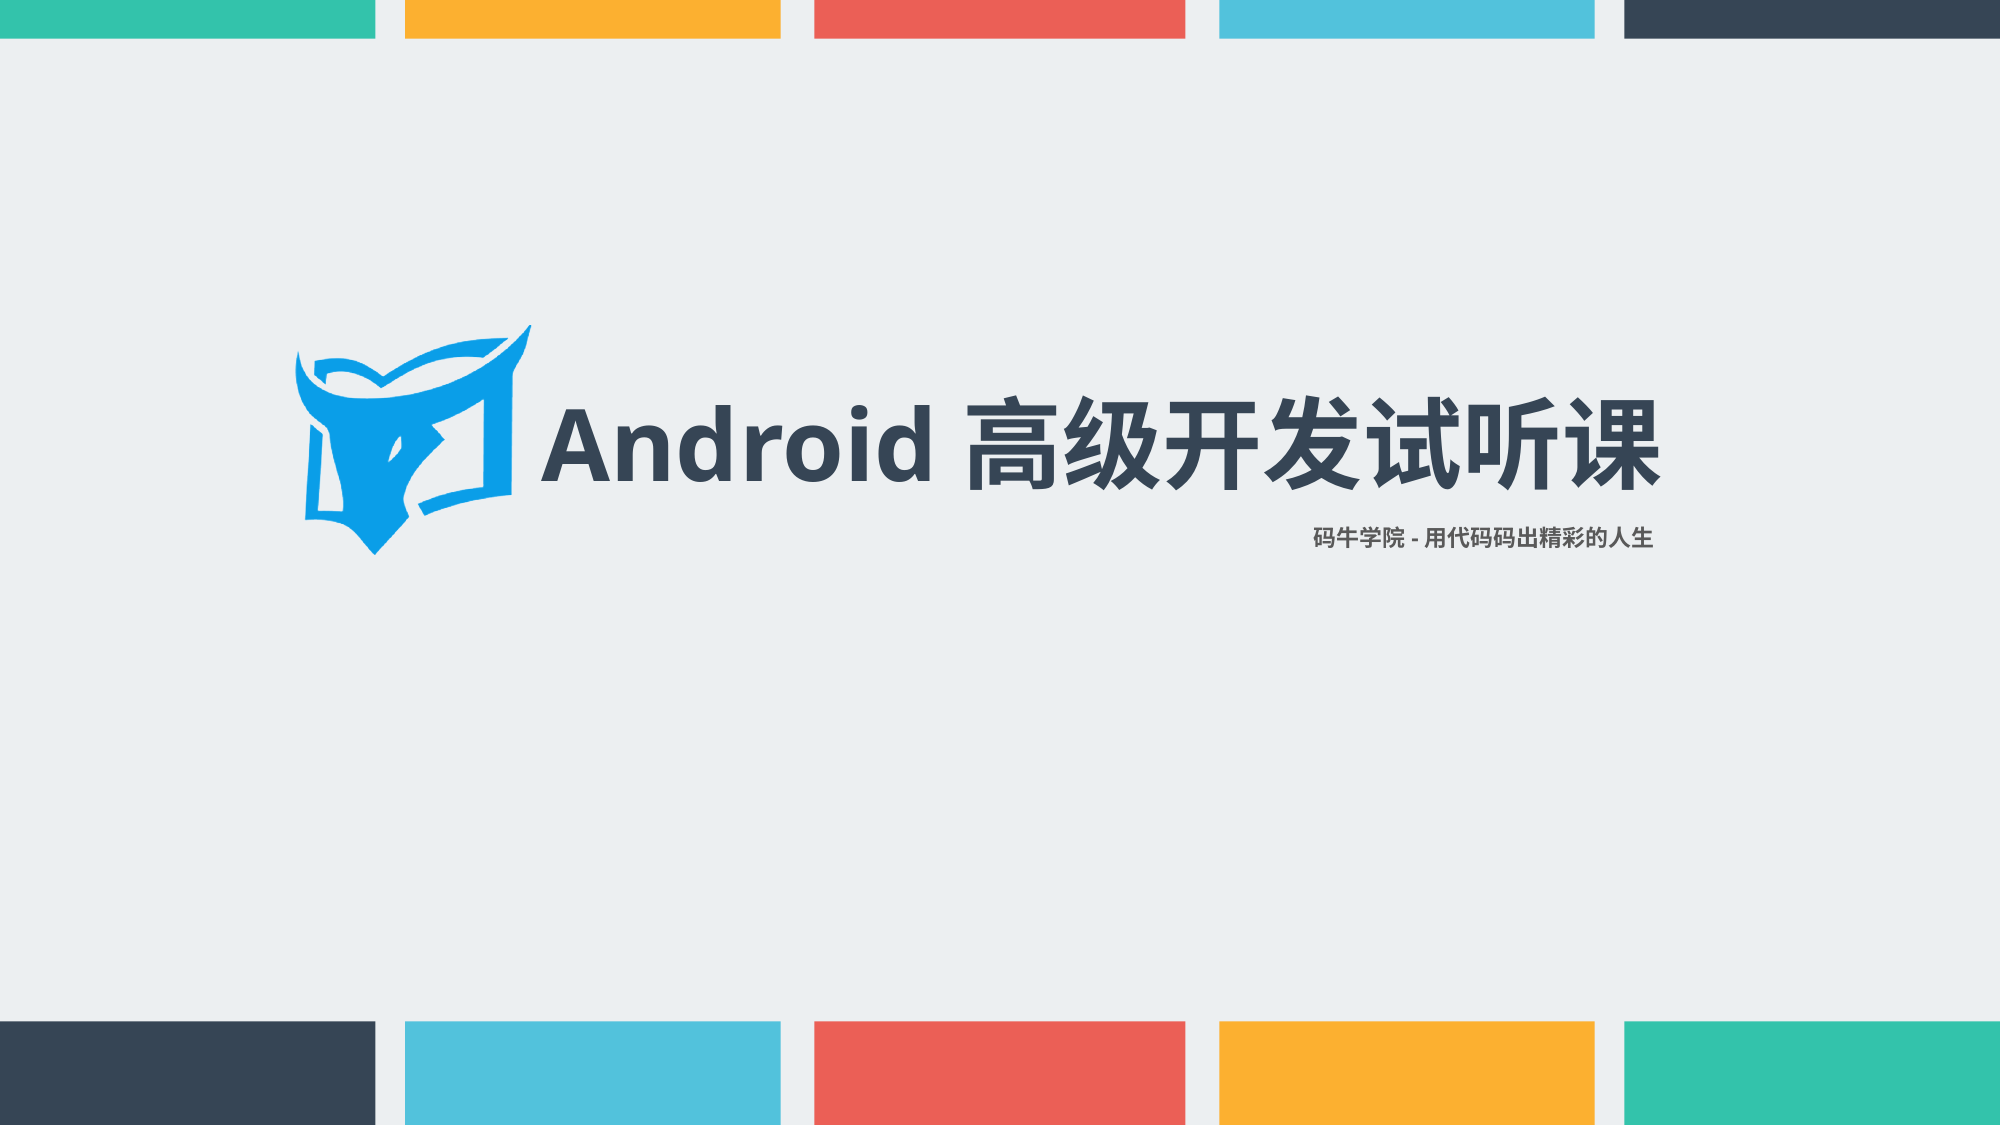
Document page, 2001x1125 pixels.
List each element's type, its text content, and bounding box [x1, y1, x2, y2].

text_box Android高级开发试听课 [566, 374, 1745, 509]
text_box [0, 1021, 376, 1125]
text_box [405, 1021, 781, 1125]
picture [259, 286, 566, 593]
text_box [1219, 1021, 1595, 1125]
text_box [1219, 0, 1595, 39]
text_box 码牛学院-用代码码出精彩的人生 [1299, 510, 1672, 559]
text_box [405, 0, 781, 39]
text_box [1624, 1021, 2000, 1125]
text_box [814, 0, 1186, 39]
text_box [0, 0, 376, 39]
text_box [814, 1021, 1186, 1125]
text_box [1624, 0, 2000, 39]
